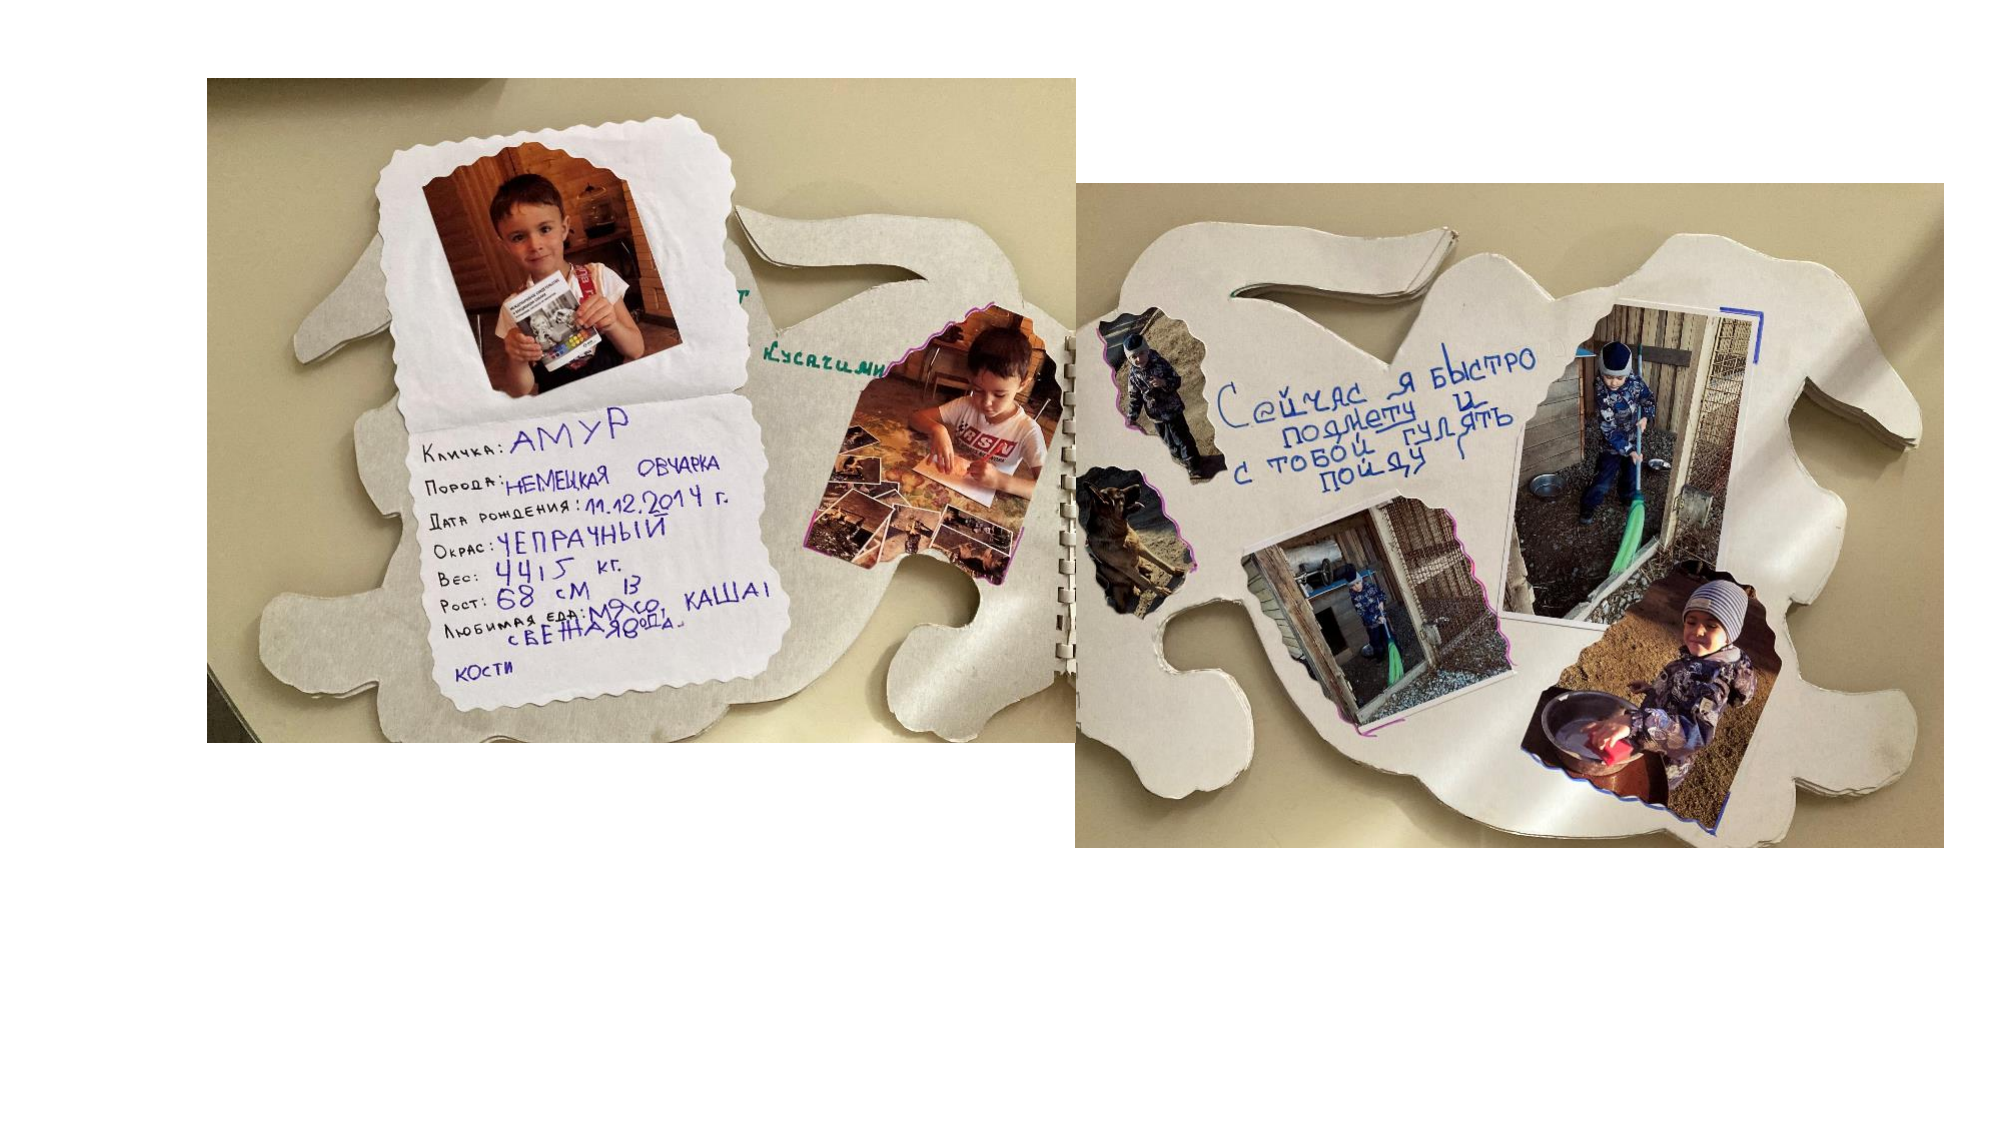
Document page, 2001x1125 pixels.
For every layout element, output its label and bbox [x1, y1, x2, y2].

picture [207, 78, 1944, 848]
